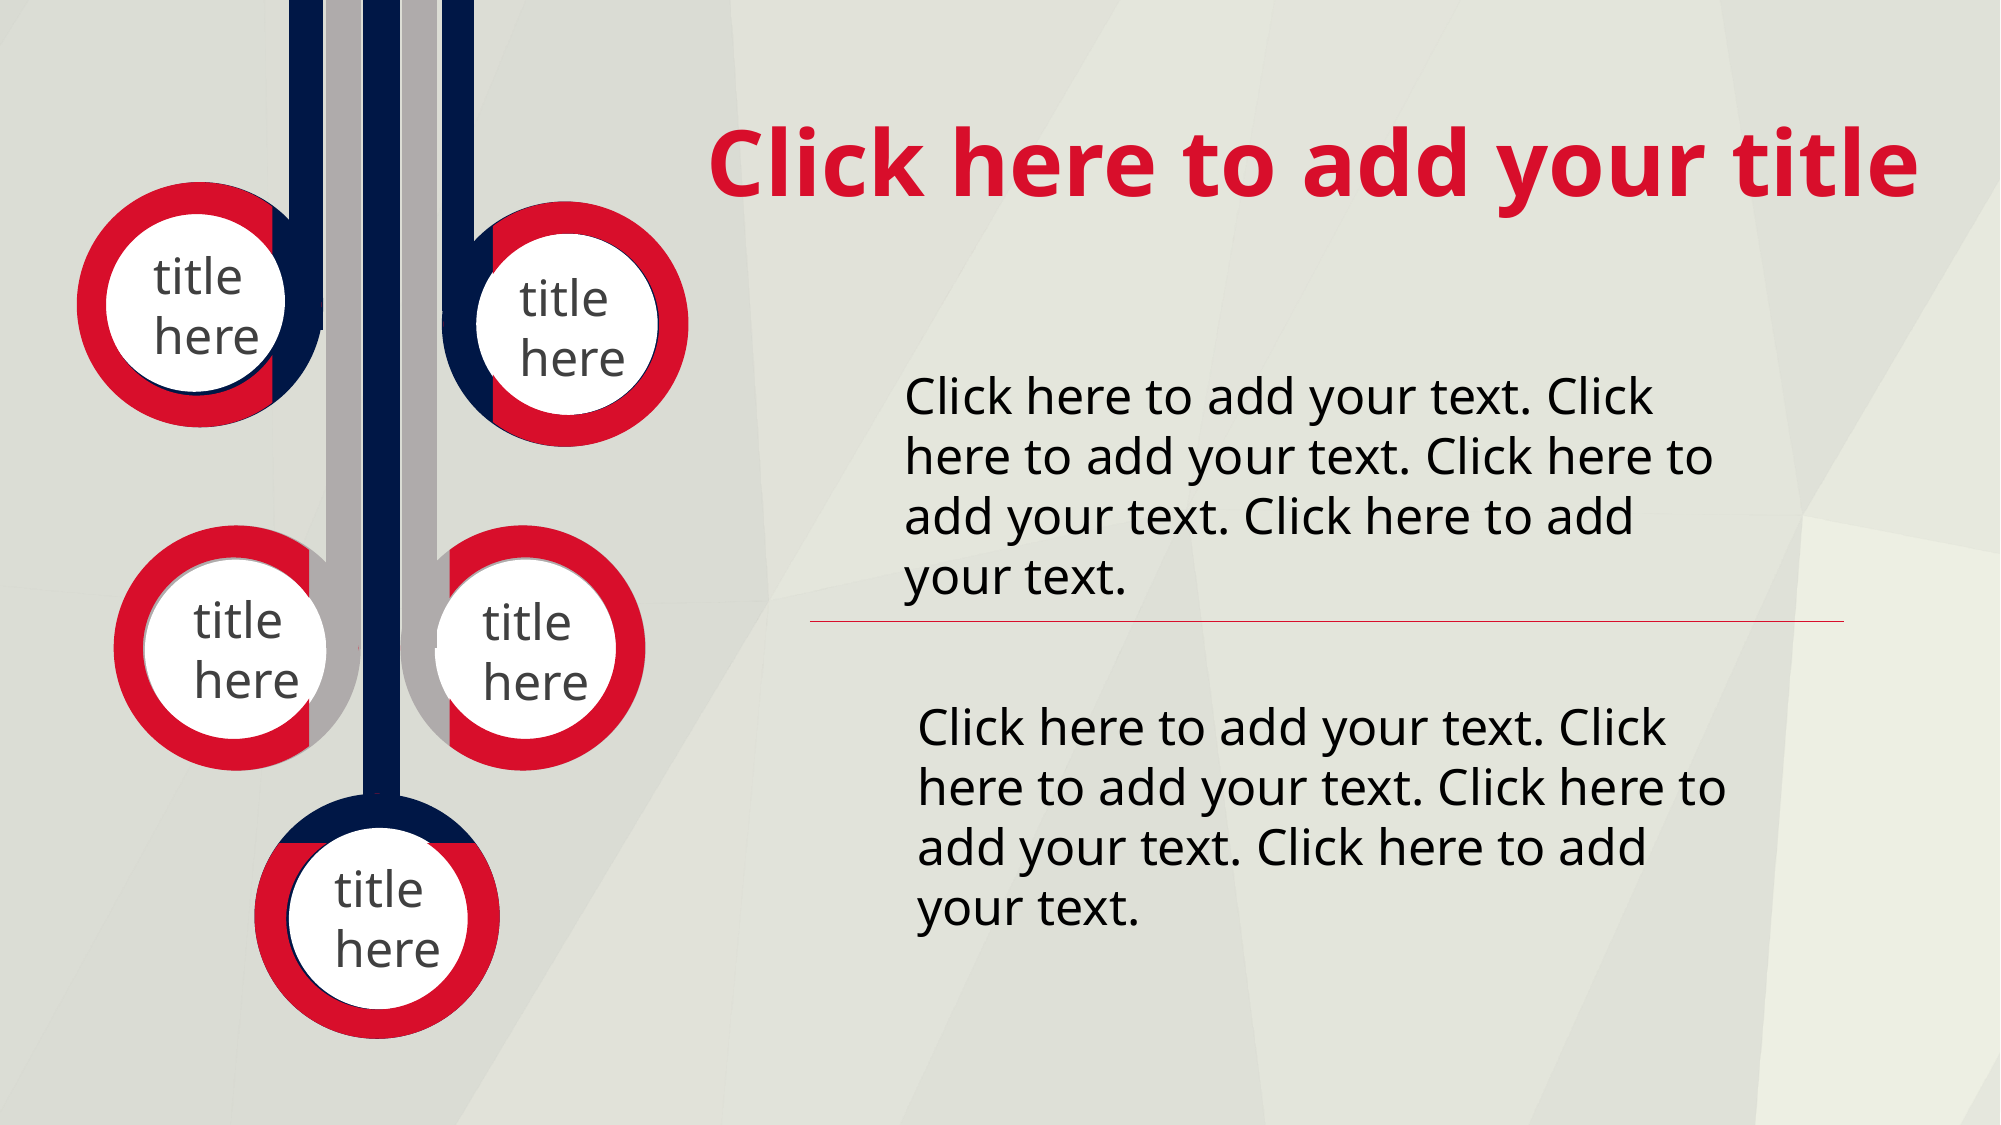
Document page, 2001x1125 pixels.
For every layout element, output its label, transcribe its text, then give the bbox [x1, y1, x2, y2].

picture [0, 0, 2001, 1125]
text_box Click here to add your text. Click here to add your text. Click here to add your text. Click here to add your text. [902, 688, 1752, 943]
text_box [76, 0, 689, 1039]
text_box Click here to add your title [692, 64, 1937, 223]
text_box Click here to add your text. Click here to add your text. Click here to add your text. Click here to add your text. [889, 356, 1739, 612]
